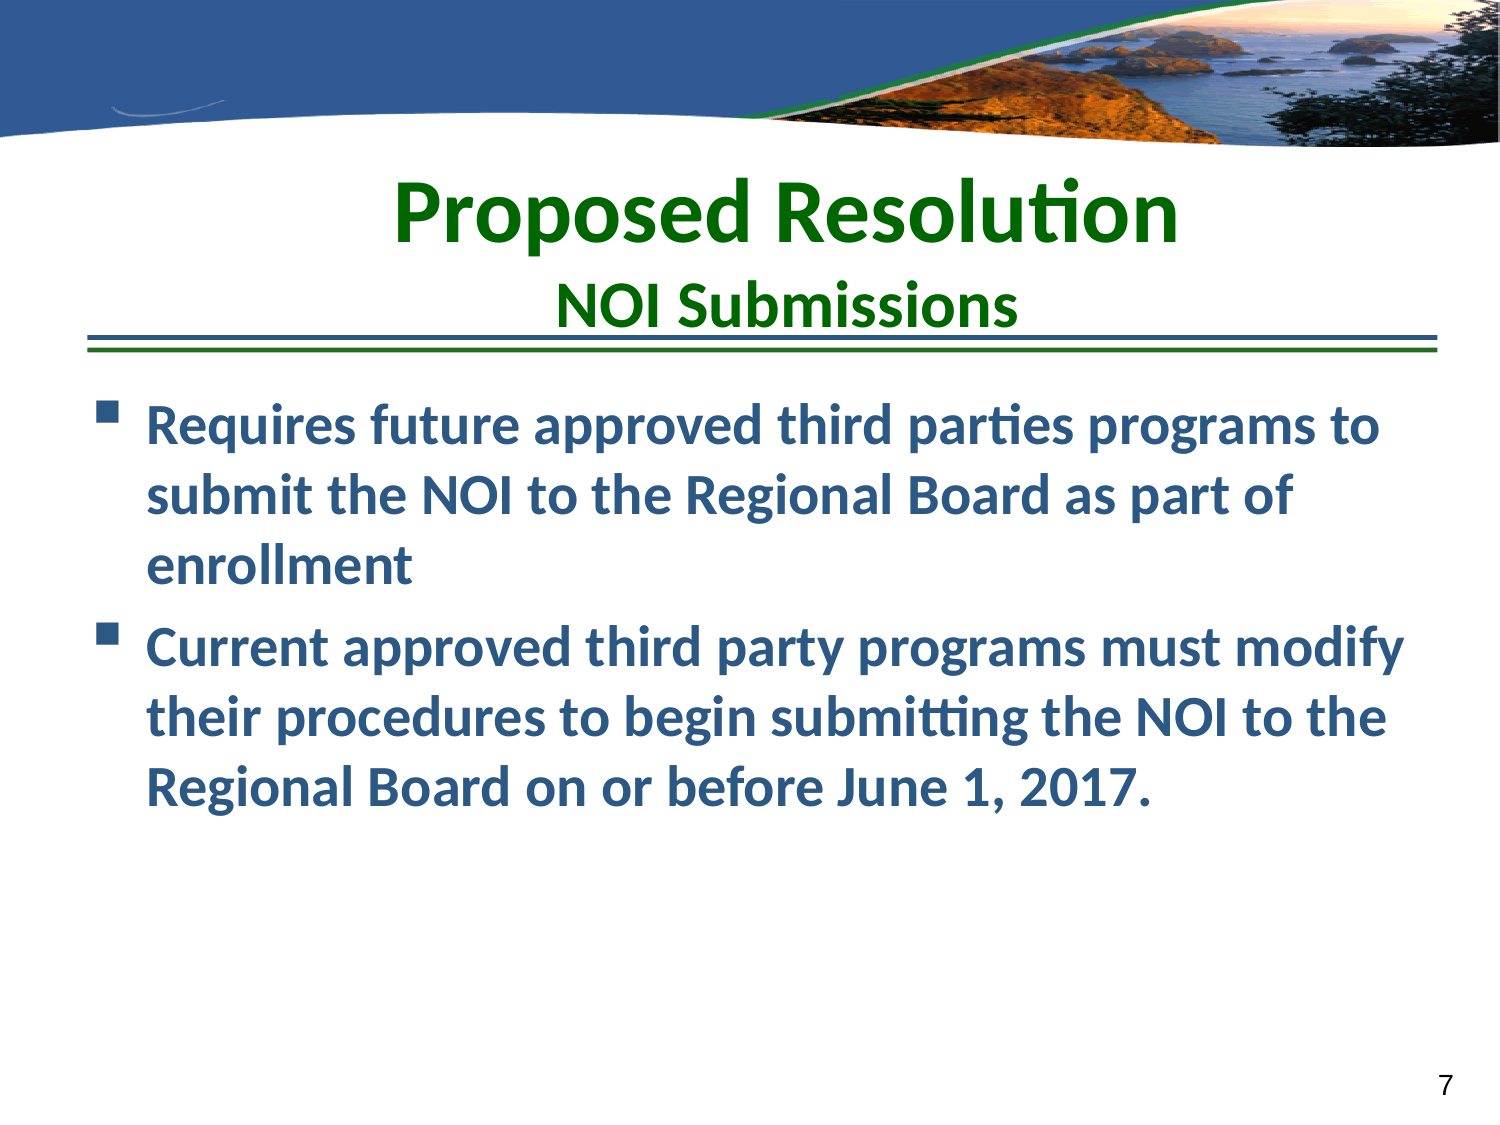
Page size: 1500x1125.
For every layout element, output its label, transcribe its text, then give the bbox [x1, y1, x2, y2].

text_box 7 [1423, 1058, 1486, 1125]
picture [0, 0, 1500, 147]
text_box Proposed Resolution NOI Submissions [112, 187, 1463, 304]
list Requires future approved third parties programs to submit the NOI to the Regional Board as part of enrollment Current approved third party programs must modify their procedures to begin submitting the NOI to the Regional Board on or before June 1, 2017. [75, 379, 1450, 1013]
